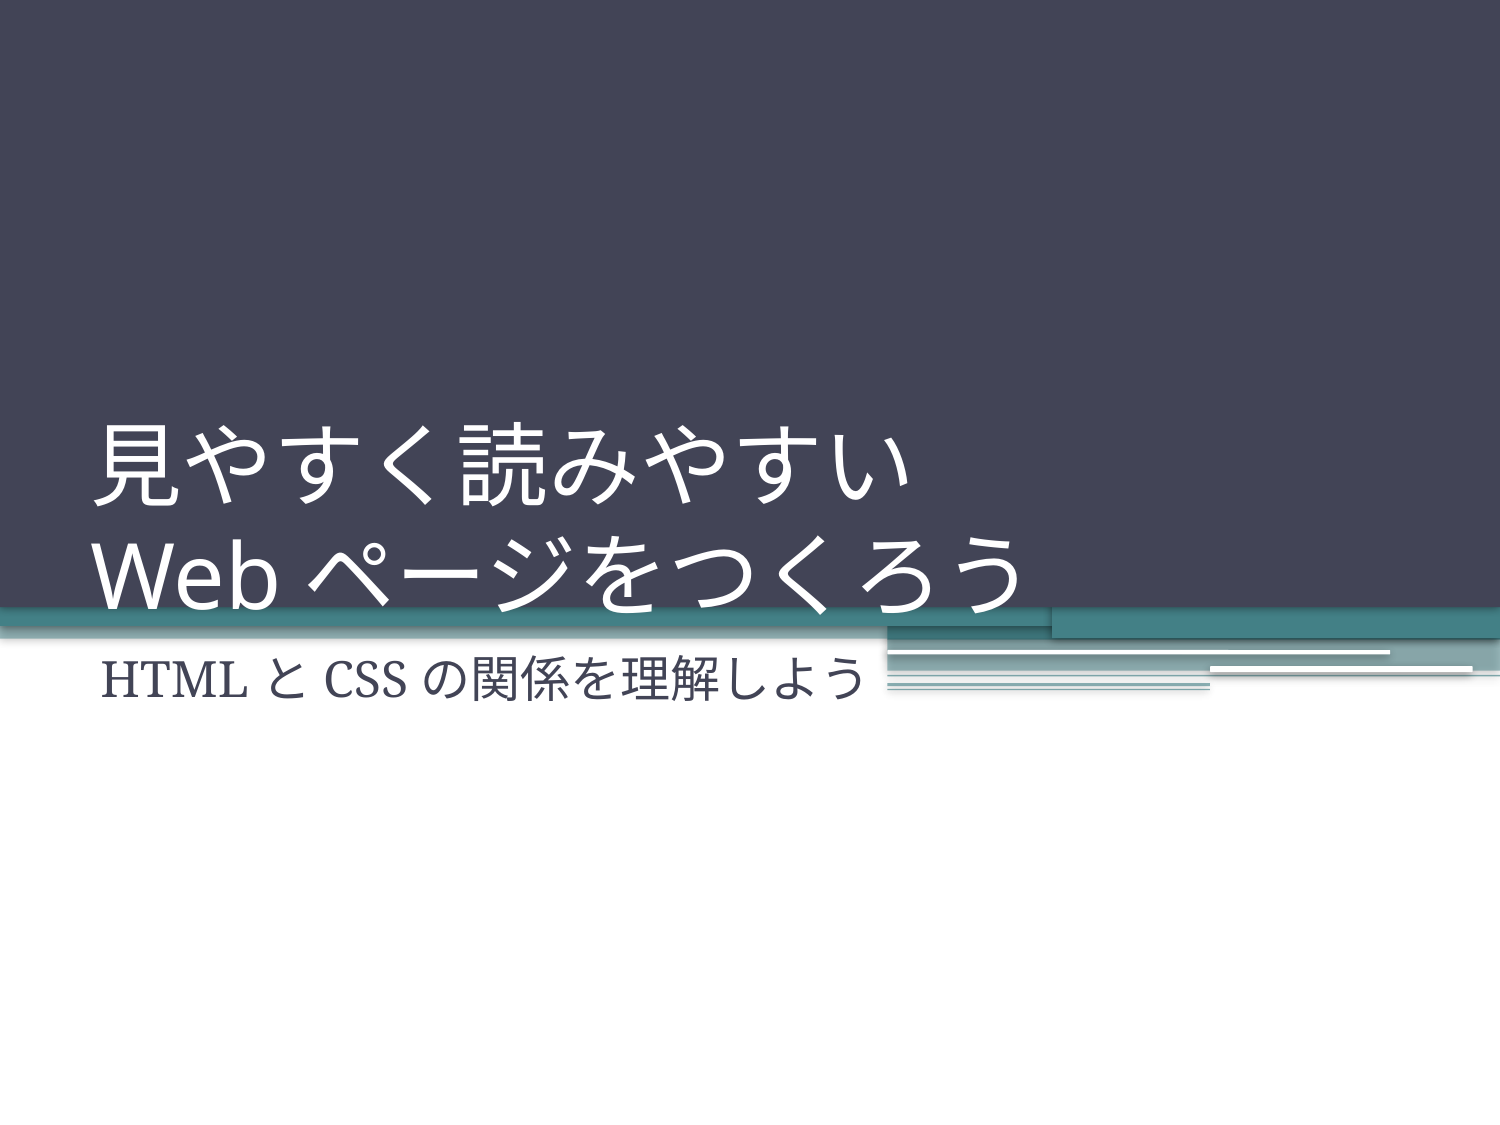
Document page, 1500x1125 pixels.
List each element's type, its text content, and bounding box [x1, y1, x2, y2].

subtitle HTMLとCSSの関係を理解しよう [75, 639, 888, 928]
title 見やすく読みやすい Webページをつくろう [75, 394, 1463, 636]
